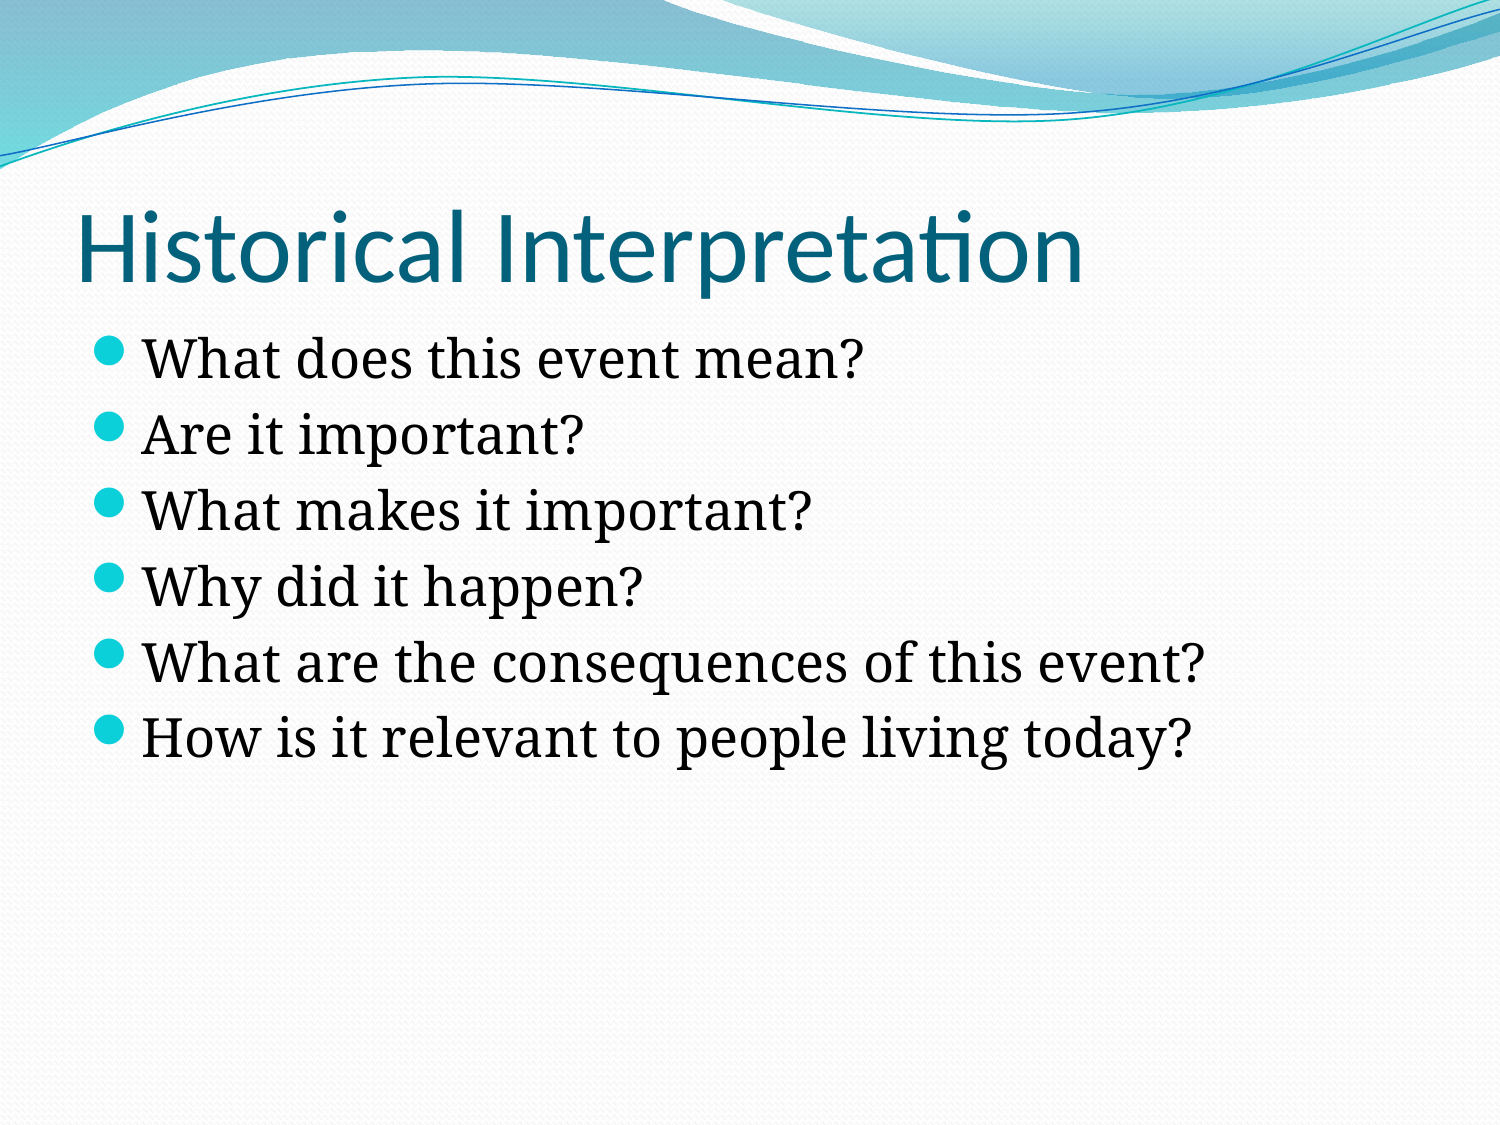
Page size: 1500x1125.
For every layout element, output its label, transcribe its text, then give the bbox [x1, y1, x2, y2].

title Historical Interpretation [75, 115, 1425, 303]
list What does this event mean? Are it important? What makes it important? Why did it happen? What are the consequences of this event? How is it relevant to people living today? [75, 317, 1425, 1038]
